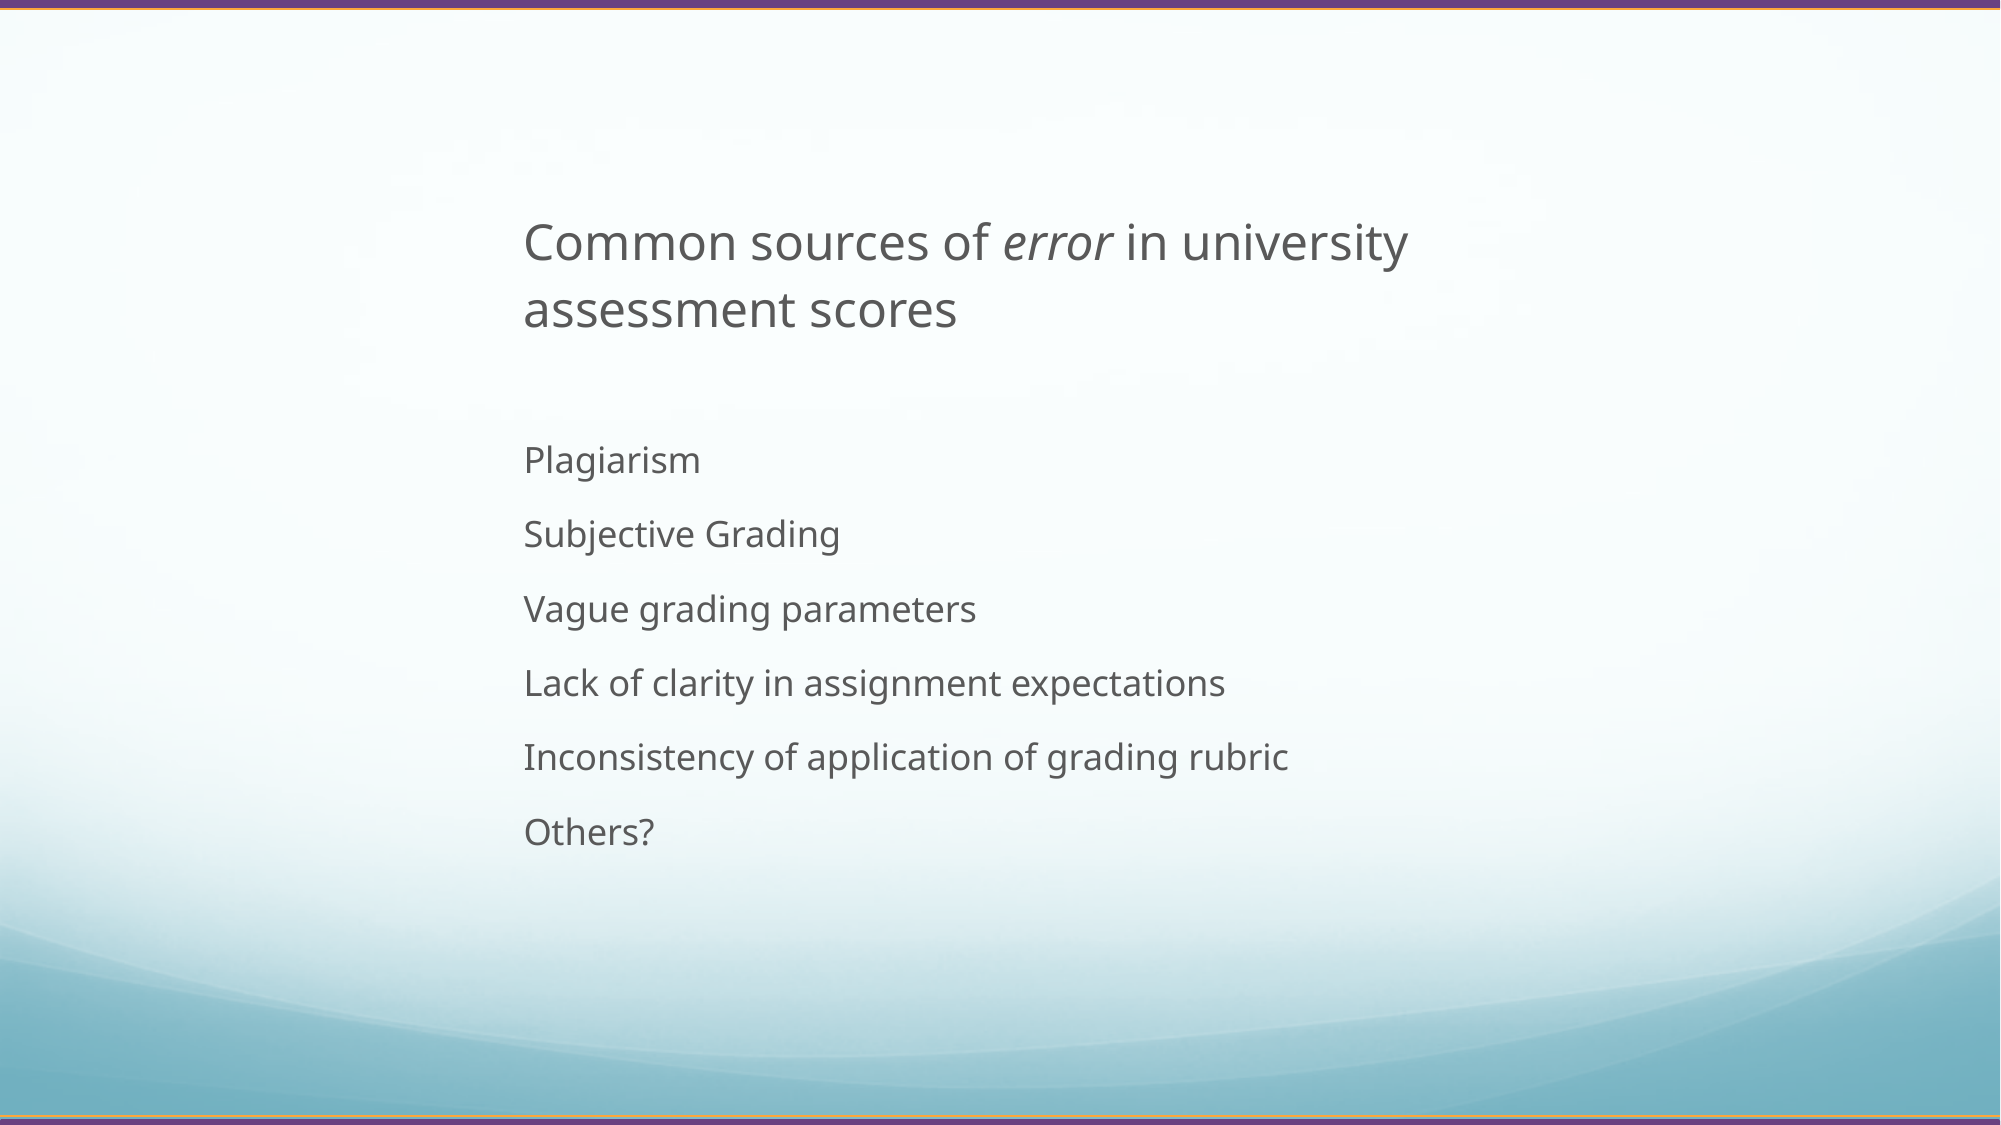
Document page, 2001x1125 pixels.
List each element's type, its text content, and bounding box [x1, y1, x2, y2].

list Common sources of error in university assessment scores Plagiarism Subjective Grading Vague grading parameters Lack of clarity in assignment expectations Inconsistency of application of grading rubric Others? [508, 199, 1442, 875]
